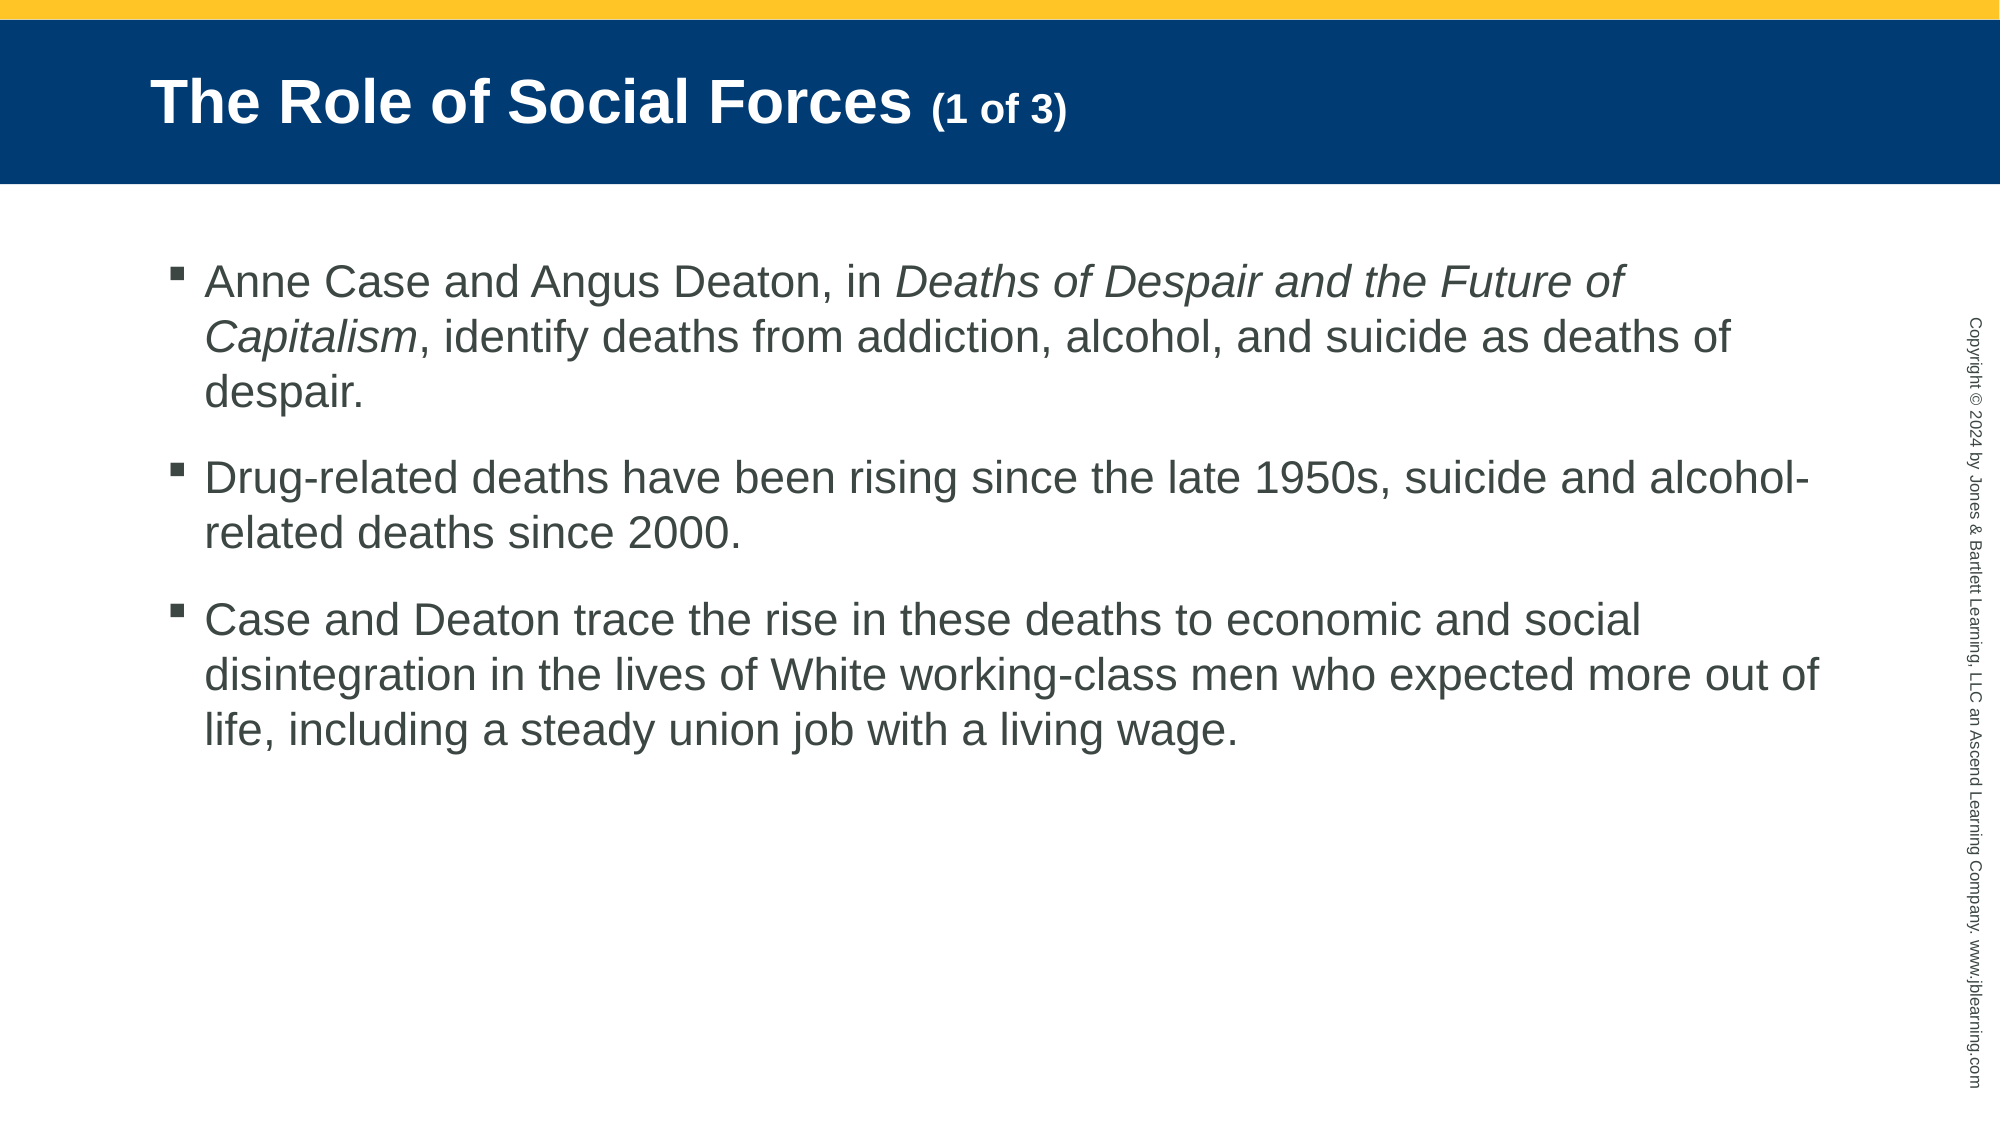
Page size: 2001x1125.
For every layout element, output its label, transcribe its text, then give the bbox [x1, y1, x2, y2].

list Anne Case and Angus Deaton, in Deaths of Despair and the Future of Capitalism, identify deaths from addiction, alcohol, and suicide as deaths of despair. Drug-related deaths have been rising since the late 1950s, suicide and alcohol-related deaths since 2000. Case and Deaton trace the rise in these deaths to economic and social disintegration in the lives of White working-class men who expected more out of life, including a steady union job with a living wage. [151, 244, 1840, 1016]
title The Role of Social Forces (1 of 3) [0, 19, 2000, 185]
